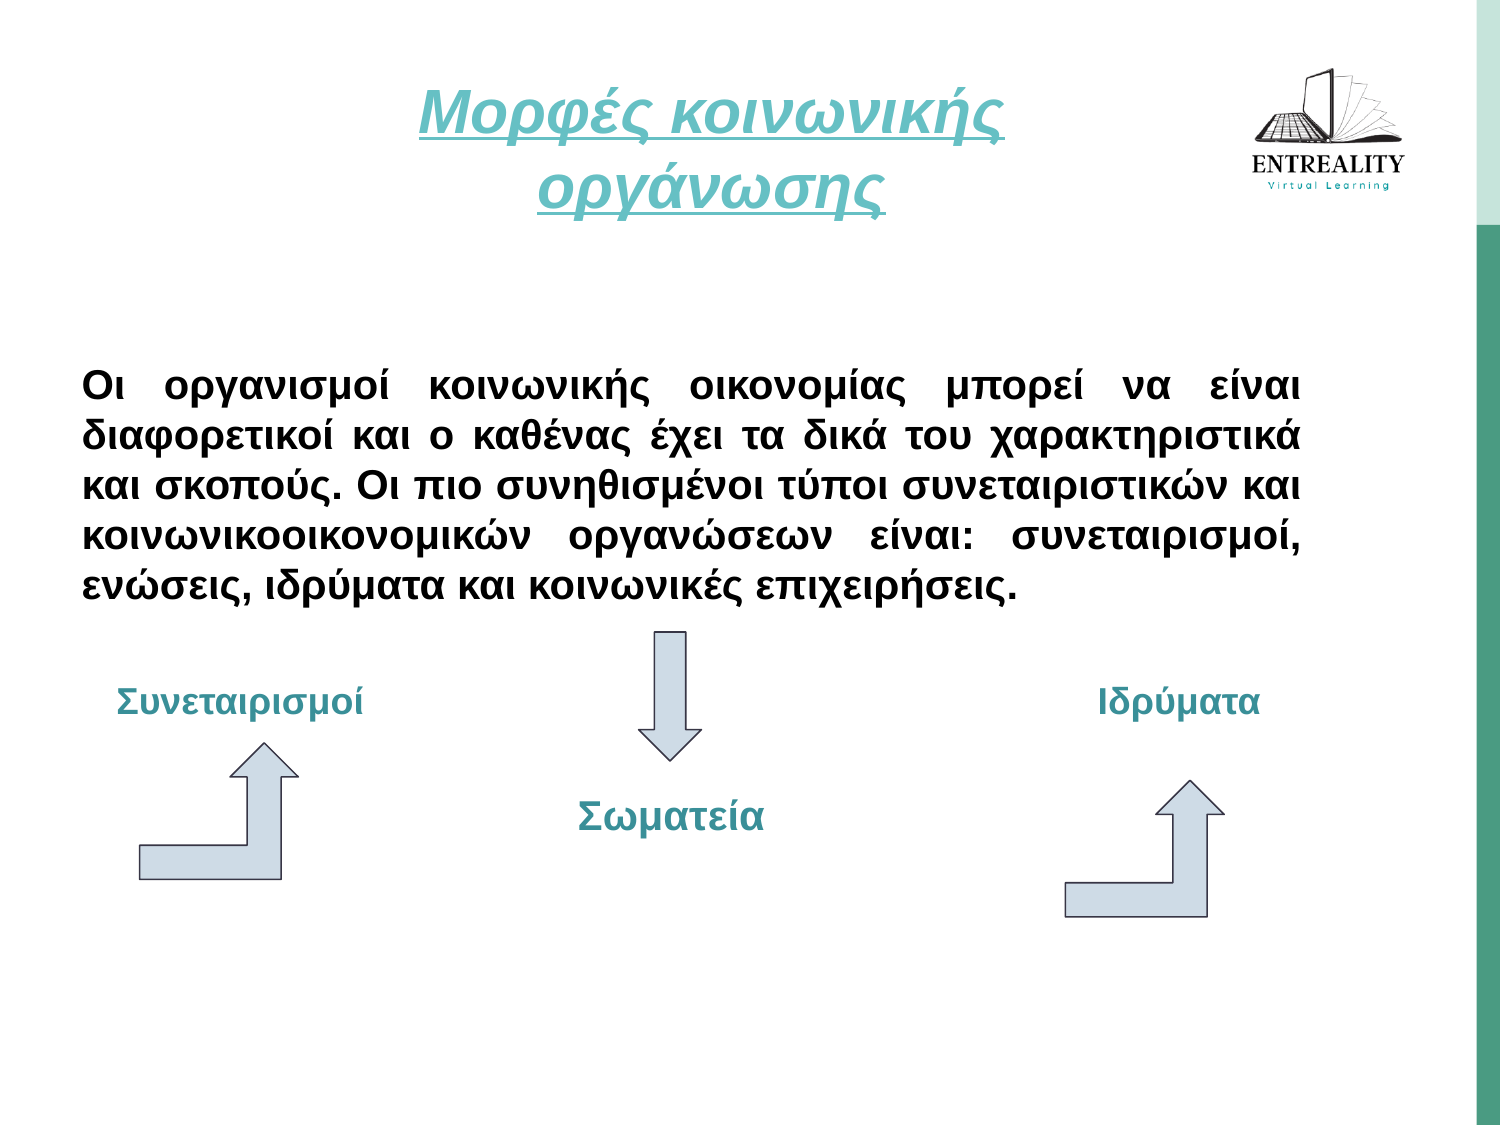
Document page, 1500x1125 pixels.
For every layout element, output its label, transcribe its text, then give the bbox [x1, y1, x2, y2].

title Μορφές κοινωνικής οργάνωσης [372, 42, 1052, 229]
text_box [638, 632, 702, 762]
text_box [1065, 780, 1225, 917]
picture [1198, 0, 1458, 259]
text_box [139, 742, 299, 880]
list Οι οργανισμοί κοινωνικής οικονομίας μπορεί να είναι διαφορετικοί και ο καθένας έχει τα δικά του χαρακτηριστικά και σκοπούς. Οι πιο συνηθισμένοι τύποι συνεταιριστικών και κοινωνικοοικονομικών οργανώσεων είναι: συνεταιρισμοί, ενώσεις, ιδρύματα και κοινωνικές επιχειρήσεις. Συνεταιρισμοί Ιδρύματα Σωματεία [66, 292, 1317, 1010]
